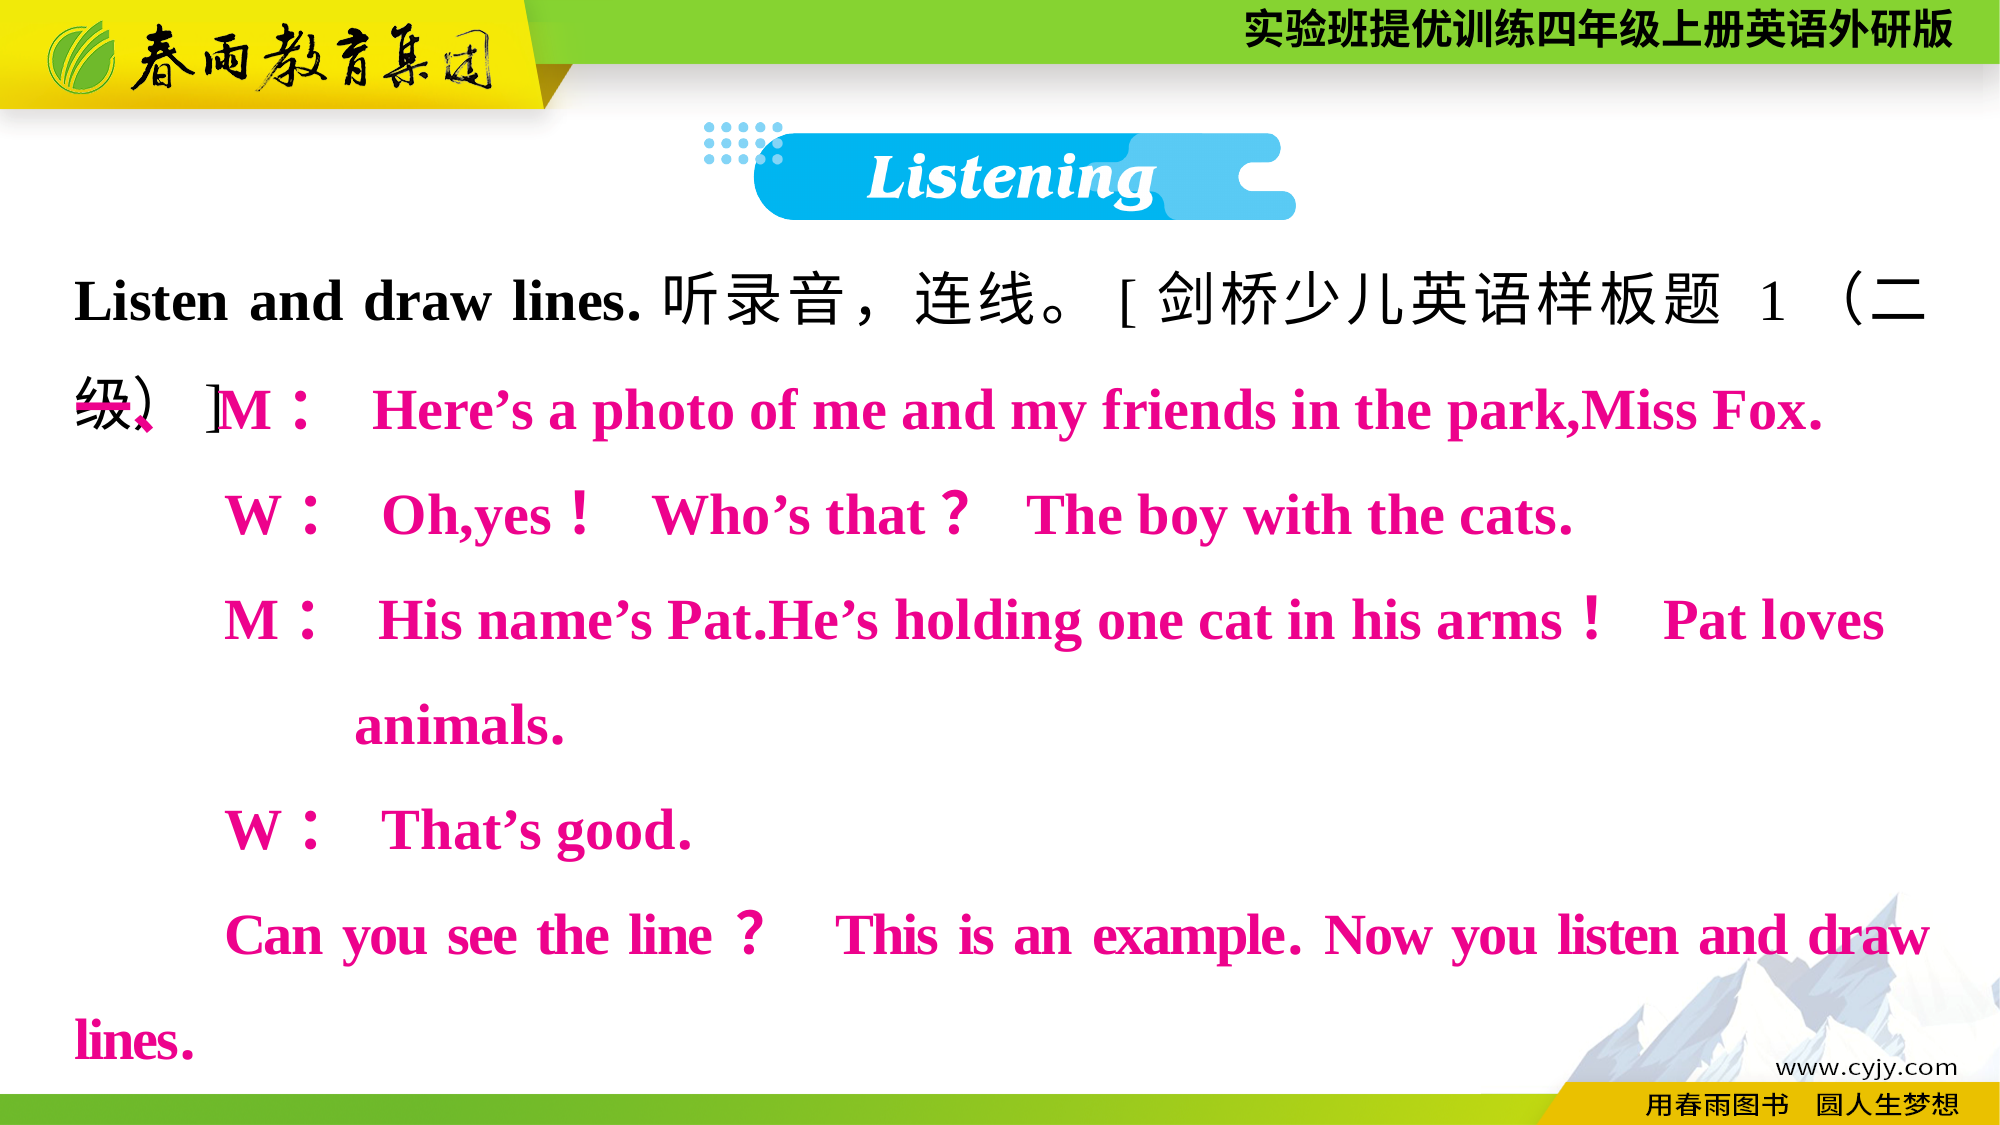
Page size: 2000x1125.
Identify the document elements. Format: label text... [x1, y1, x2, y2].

list Listen and draw lines.听录音，连线。[剑桥少儿英语样板题 1（二级）] [59, 219, 1944, 328]
picture [0, 0, 2000, 1125]
text_box 一、 M： Here’s a photo of me and my friends in the park,Miss Fox. W： Oh,yes！ Who’s that？ The boy with the cats. M： His name’s Pat.He’s holding one cat in his arms！ Pat loves animals. W： That’s good. Can you see the line？ This is an example. Now you listen and draw lines. [59, 329, 1944, 1079]
